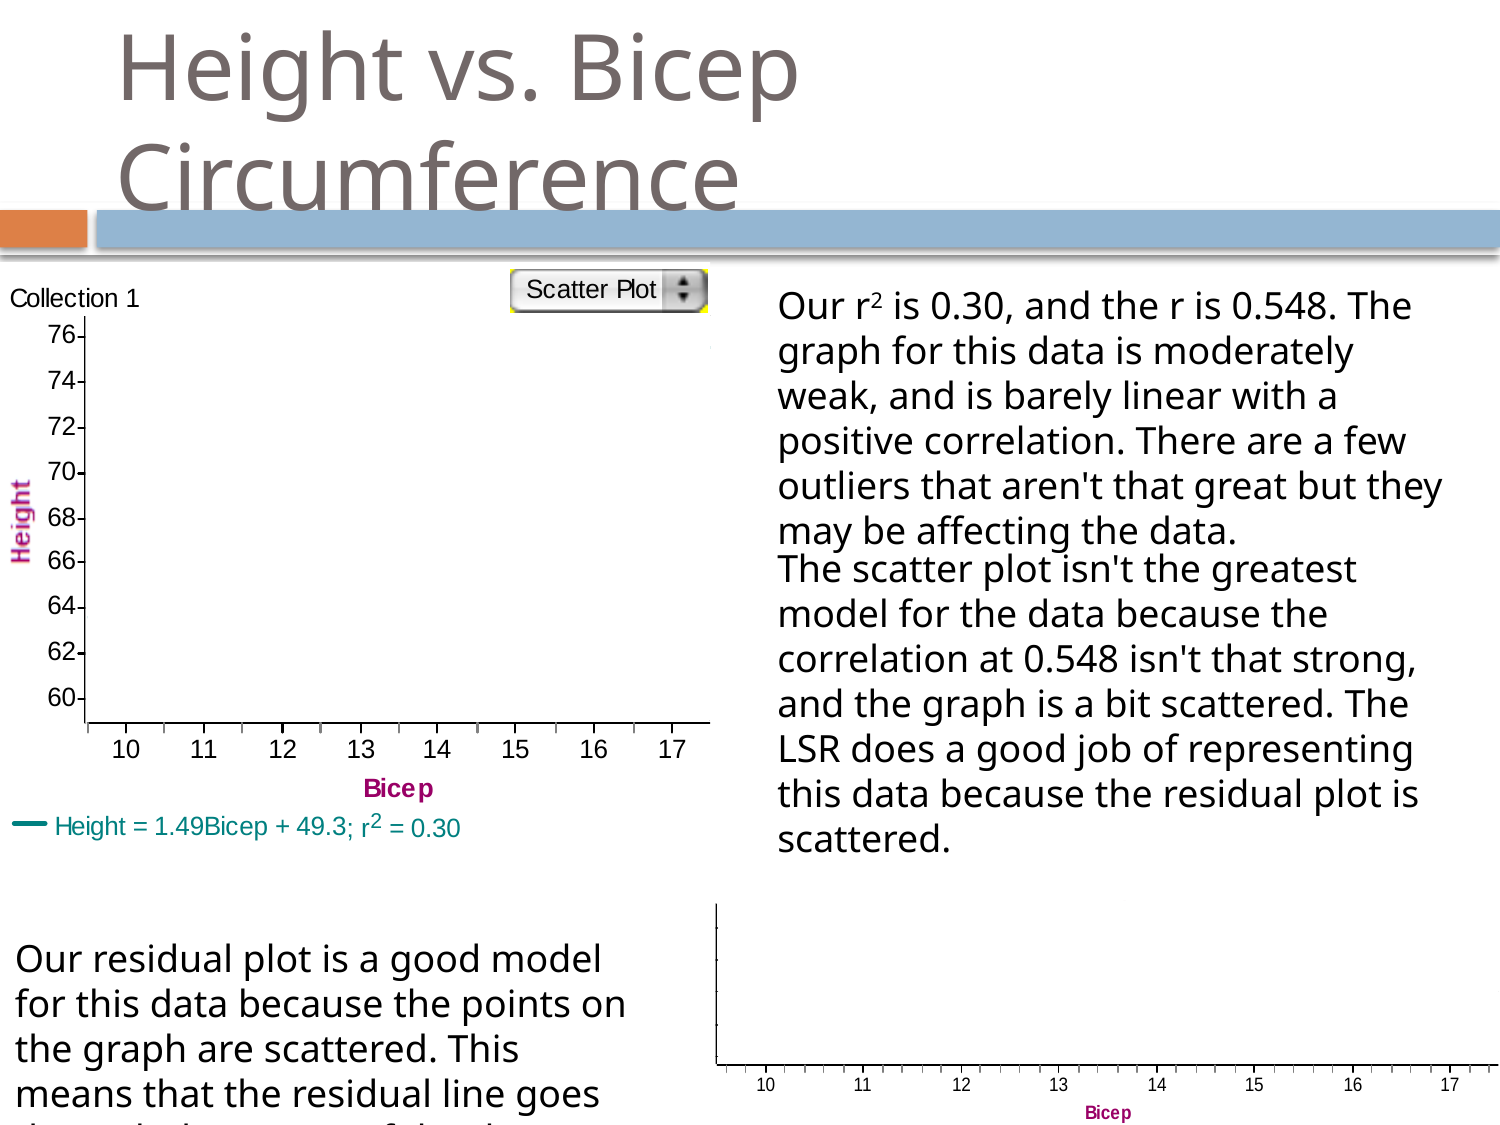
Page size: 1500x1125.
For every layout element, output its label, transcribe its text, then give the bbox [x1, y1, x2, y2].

picture [662, 899, 1500, 1125]
title Height vs. Bicep Circumference [100, 37, 1438, 200]
picture [0, 262, 713, 851]
text_box Our r2 is 0.30, and the r is 0.548. The graph for this data is moderately weak, and is barely linear with a positive correlation. There are a few outliers that aren't that great but they may be affecting the data. [762, 274, 1463, 537]
text_box Our residual plot is a good model for this data because the points on the graph are scattered. This means that the residual line goes through the center of the data. [0, 928, 656, 1125]
text_box The scatter plot isn't the greatest model for the data because the correlation at 0.548 isn't that strong, and the graph is a bit scattered. The LSR does a good job of representing this data because the residual plot is scattered. [762, 537, 1463, 868]
